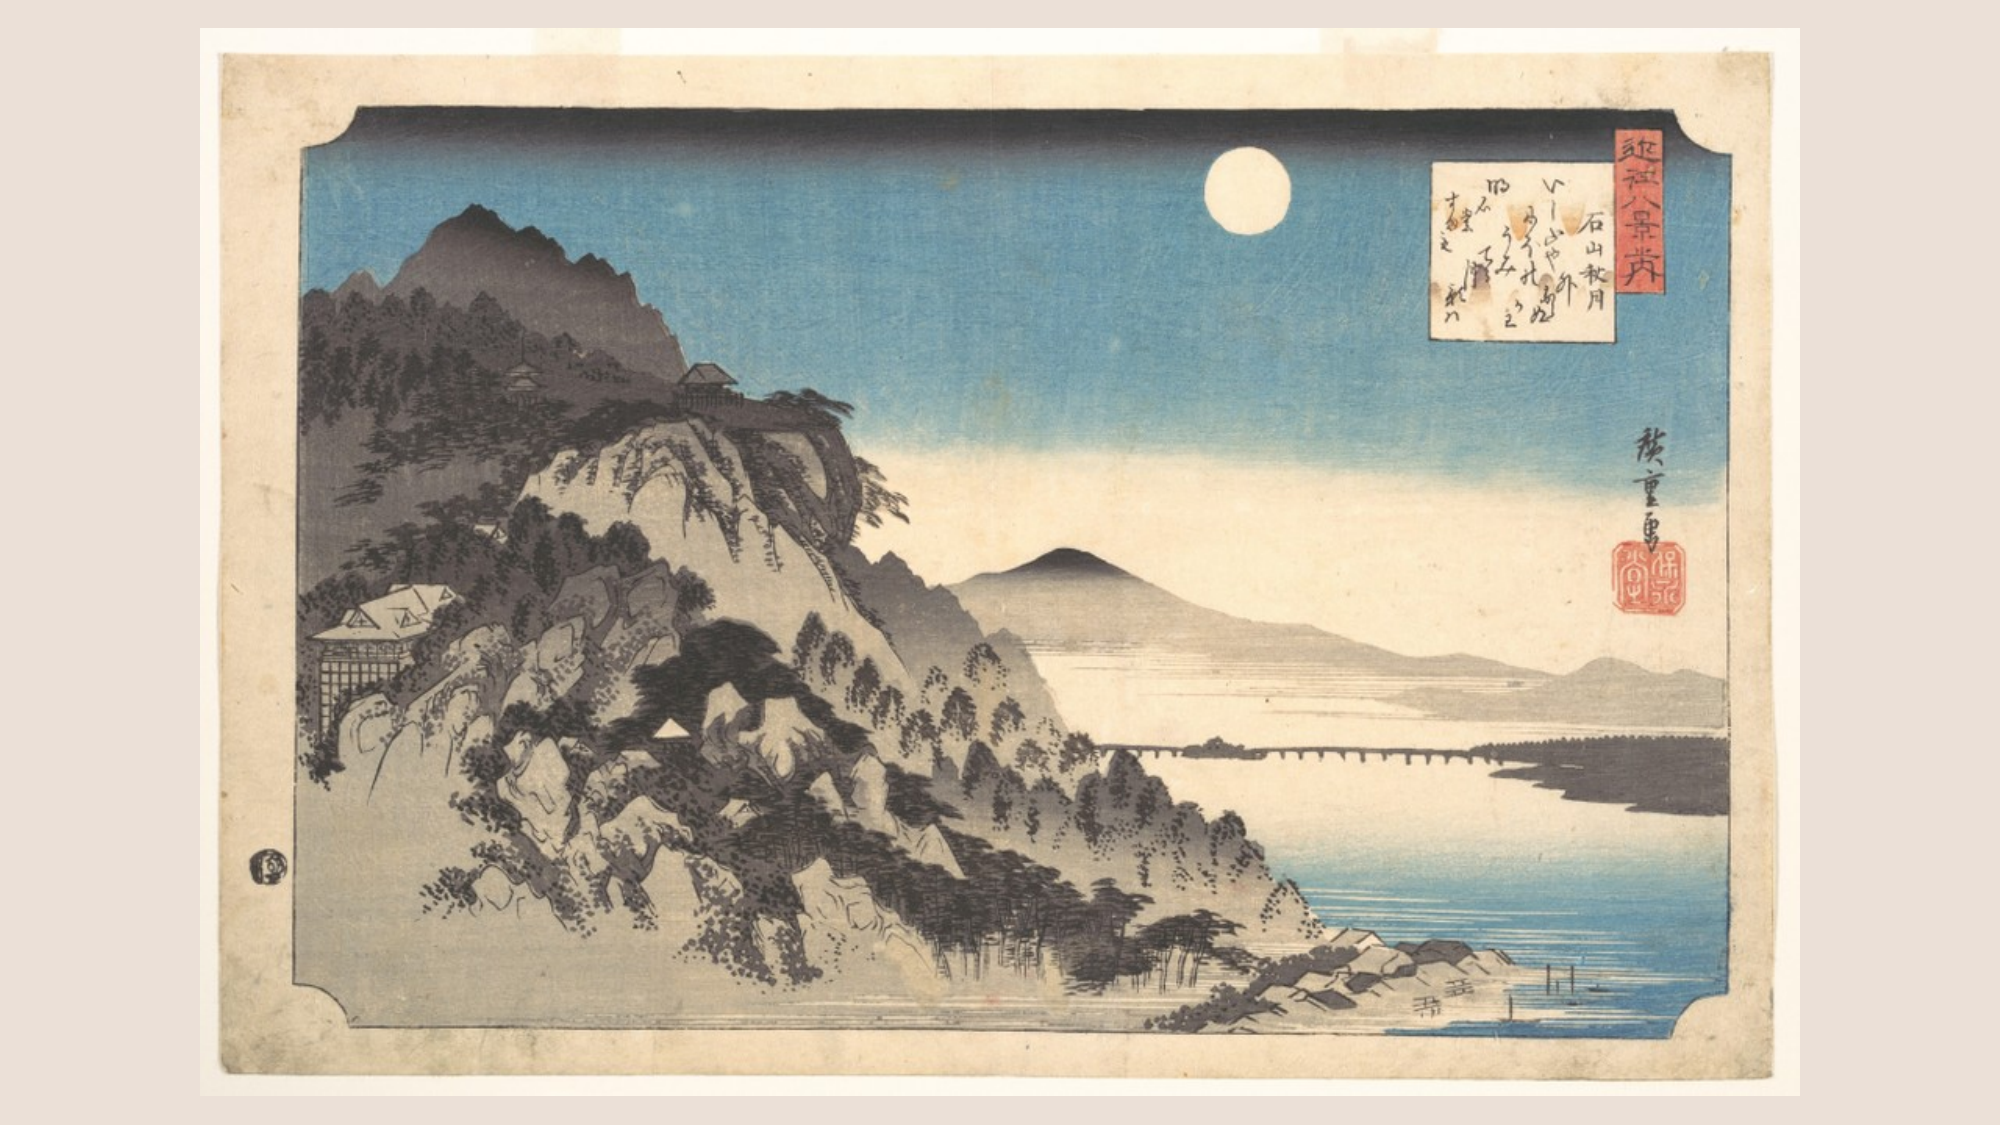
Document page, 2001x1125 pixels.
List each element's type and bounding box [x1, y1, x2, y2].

picture [199, 28, 1800, 1097]
